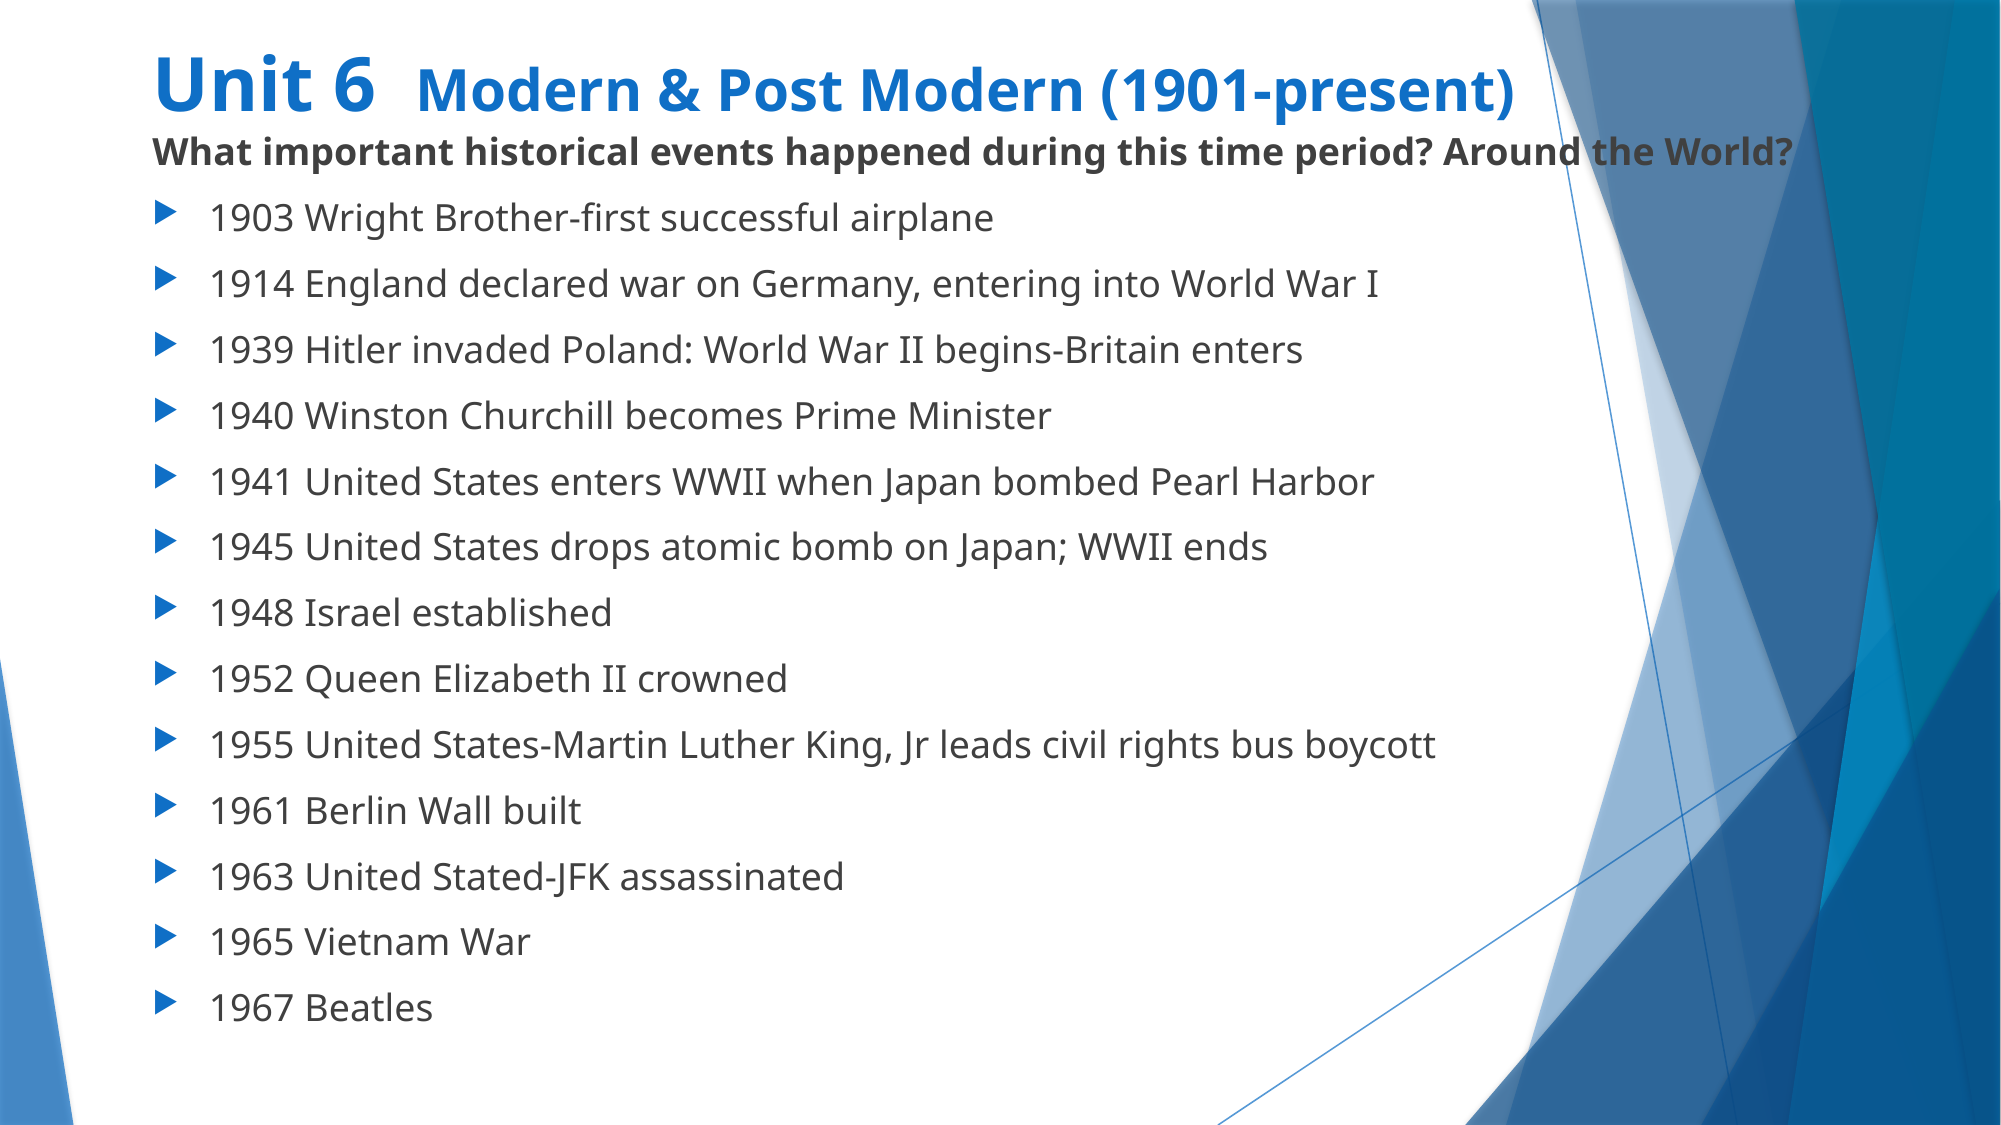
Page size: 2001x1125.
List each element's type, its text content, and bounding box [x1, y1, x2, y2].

title Unit 6 Modern & Post Modern (1901-present) [137, 29, 1863, 120]
list What important historical events happened during this time period? Around the World? 1903 Wright Brother-first successful airplane 1914 England declared war on Germany, entering into World War I 1939 Hitler invaded Poland: World War II begins-Britain enters 1940 Winston Churchill becomes Prime Minister 1941 United States enters WWII when Japan bombed Pearl Harbor 1945 United States drops atomic bomb on Japan; WWII ends 1948 Israel established 1952 Queen Elizabeth II crowned 1955 United States-Martin Luther King, Jr leads civil rights bus boycott 1961 Berlin Wall built 1963 United Stated-JFK assassinated 1965 Vietnam War 1967 Beatles [137, 120, 1863, 1091]
